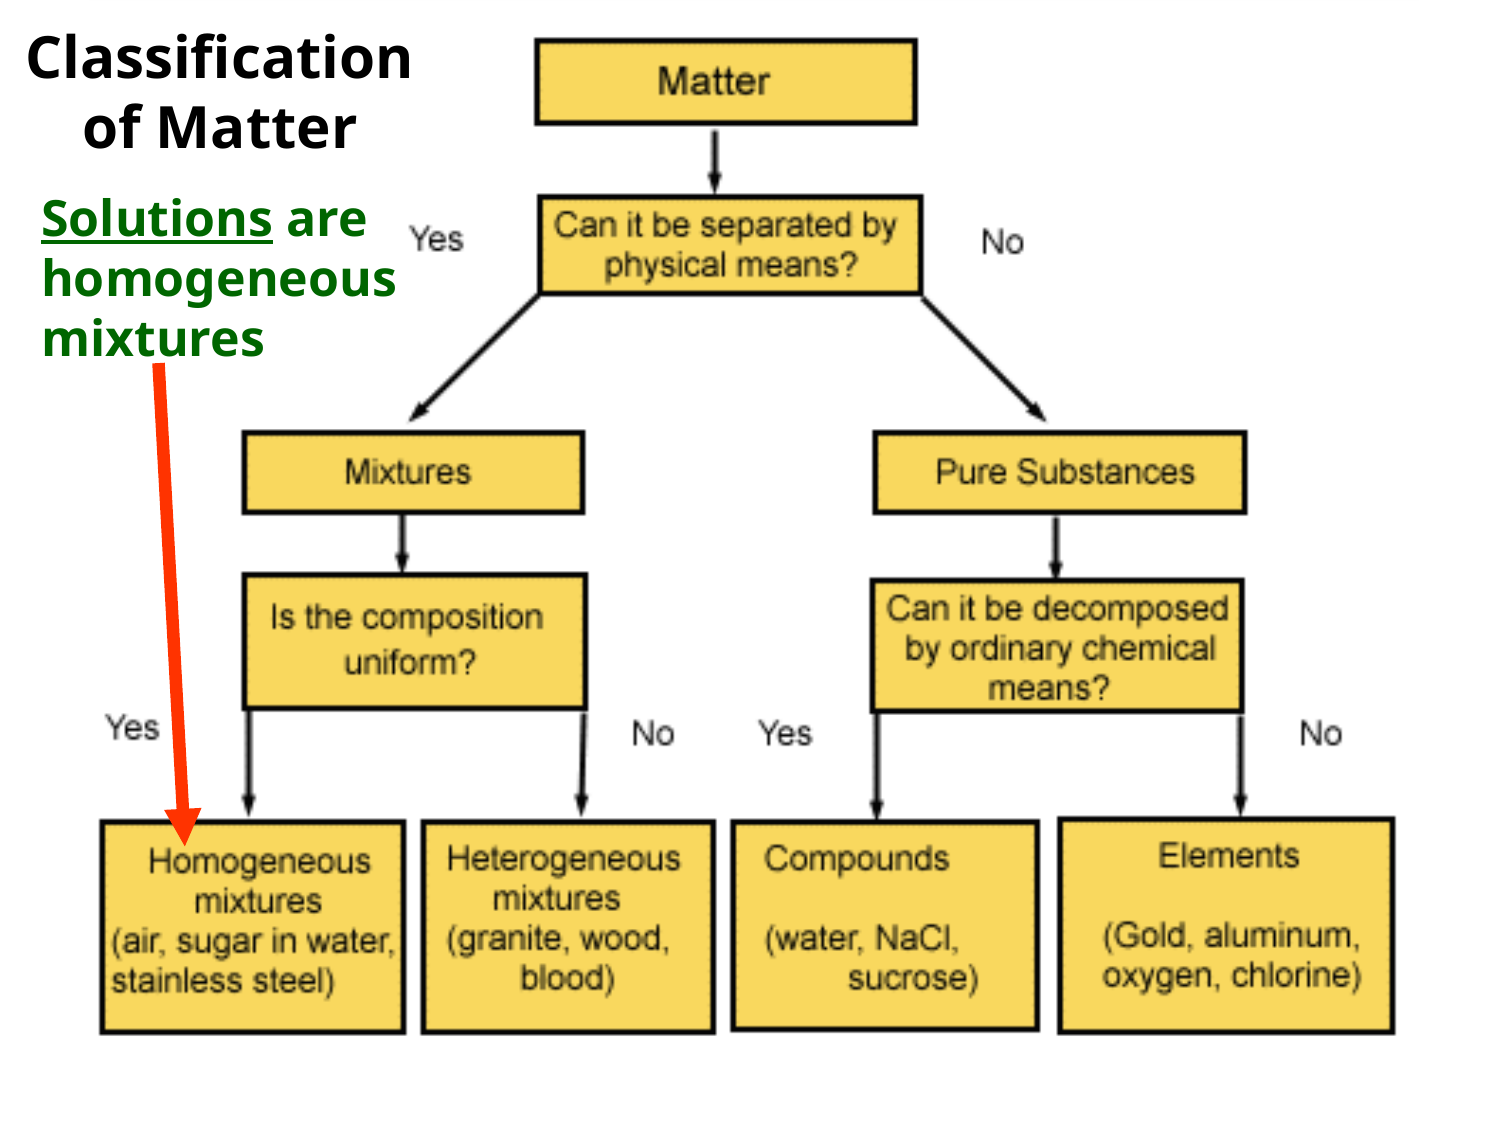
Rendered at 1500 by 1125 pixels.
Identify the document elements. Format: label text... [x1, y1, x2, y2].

title Classification of Matter [0, 0, 87, 181]
picture [89, 0, 1419, 1091]
text_box Solutions are homogeneous mixtures [26, 179, 84, 374]
